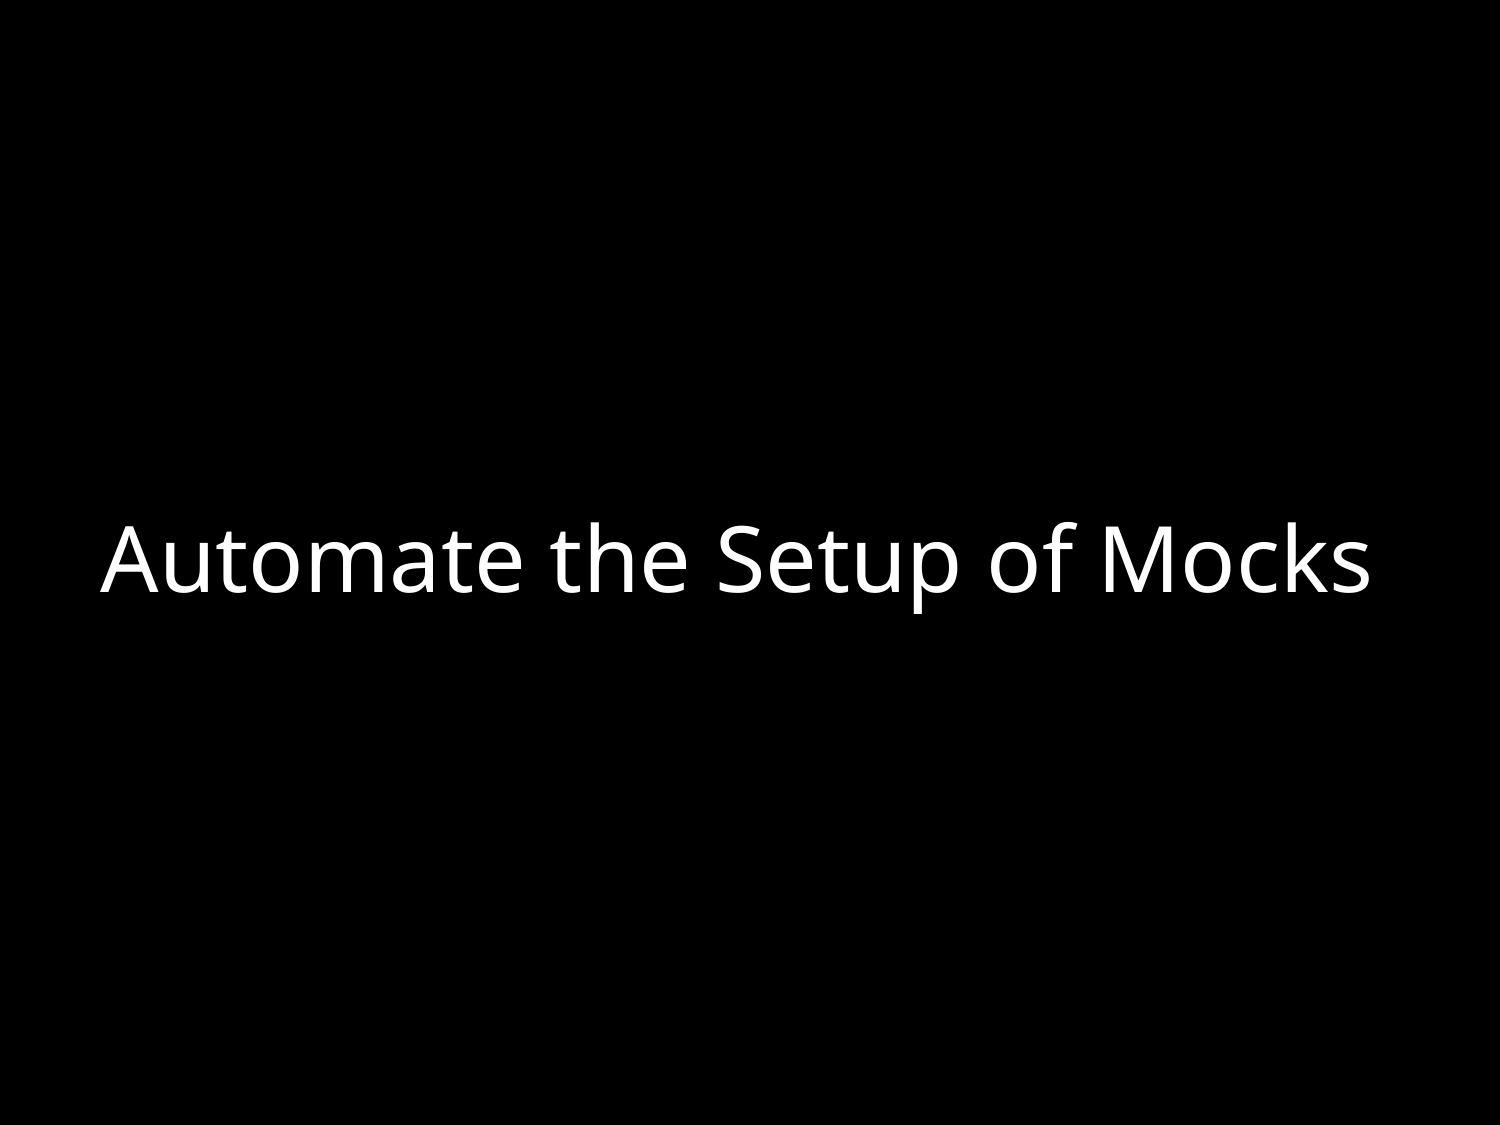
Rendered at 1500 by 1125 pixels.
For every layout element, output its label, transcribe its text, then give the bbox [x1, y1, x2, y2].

title Automate the Setup of Mocks [62, 462, 1413, 650]
